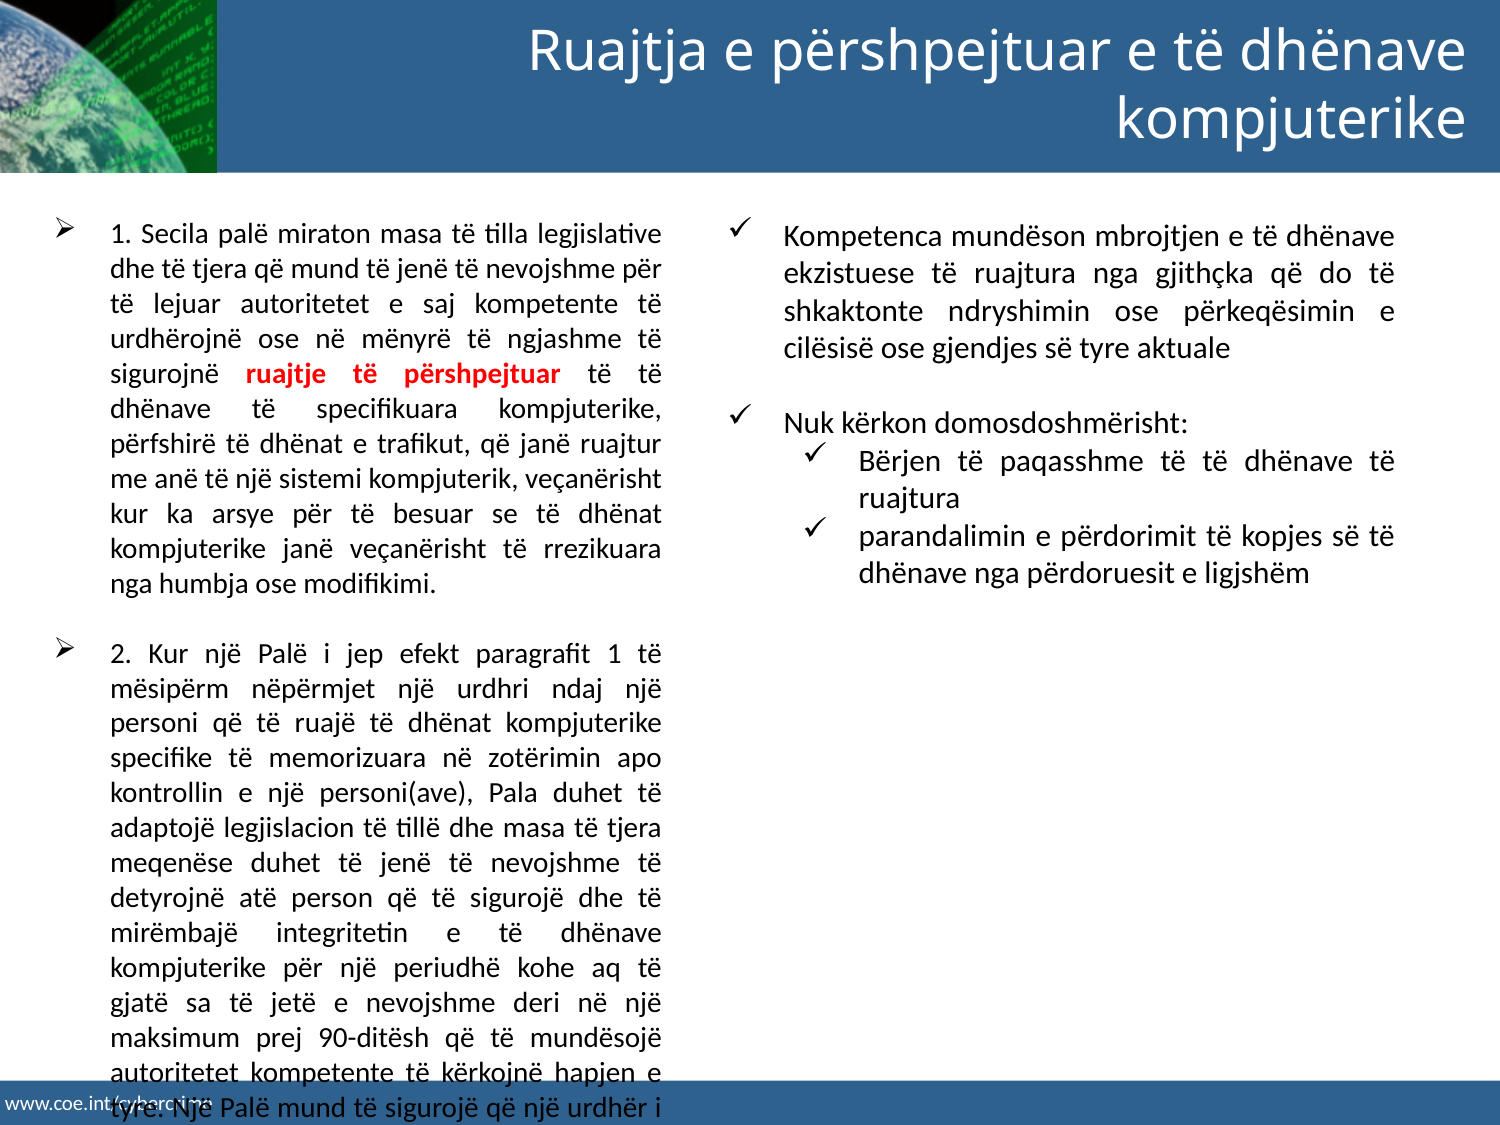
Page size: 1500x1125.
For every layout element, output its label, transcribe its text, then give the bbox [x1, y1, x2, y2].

text_box Ruajtja e përshpejtuar e të dhënave kompjuterike [230, 7, 1483, 157]
text_box 1. Secila palë miraton masa të tilla legjislative dhe të tjera që mund të jenë të nevojshme për të lejuar autoritetet e saj kompetente të urdhërojnë ose në mënyrë të ngjashme të sigurojnë ruajtje të përshpejtuar të të dhënave të specifikuara kompjuterike, përfshirë të dhënat e trafikut, që janë ruajtur me anë të një sistemi kompjuterik, veçanërisht kur ka arsye për të besuar se të dhënat kompjuterike janë veçanërisht të rrezikuara nga humbja ose modifikimi. 2. Kur një Palë i jep efekt paragrafit 1 të mësipërm nëpërmjet një urdhri ndaj një personi që të ruajë të dhënat kompjuterike specifike të memorizuara në zotërimin apo kontrollin e një personi(ave), Pala duhet të adaptojë legjislacion të tillë dhe masa të tjera meqenëse duhet të jenë të nevojshme të detyrojnë atë person që të sigurojë dhe të mirëmbajë integritetin e të dhënave kompjuterike për një periudhë kohe aq të gjatë sa të jetë e nevojshme deri në një maksimum prej 90-ditësh që të mundësojë autoritetet kompetente të kërkojnë hapjen e tyre. Një Palë mund të sigurojë që një urdhër i tillë të rinovohet herë pas here. [39, 206, 678, 1125]
picture [0, 0, 217, 173]
text_box Kompetenca mundëson mbrojtjen e të dhënave ekzistuese të ruajtura nga gjithçka që do të shkaktonte ndryshimin ose përkeqësimin e cilësisë ose gjendjes së tyre aktuale Nuk kërkon domosdoshmërisht: Bërjen të paqasshme të të dhënave të ruajtura parandalimin e përdorimit të kopjes së të dhënave nga përdoruesit e ligjshëm [712, 207, 1411, 598]
